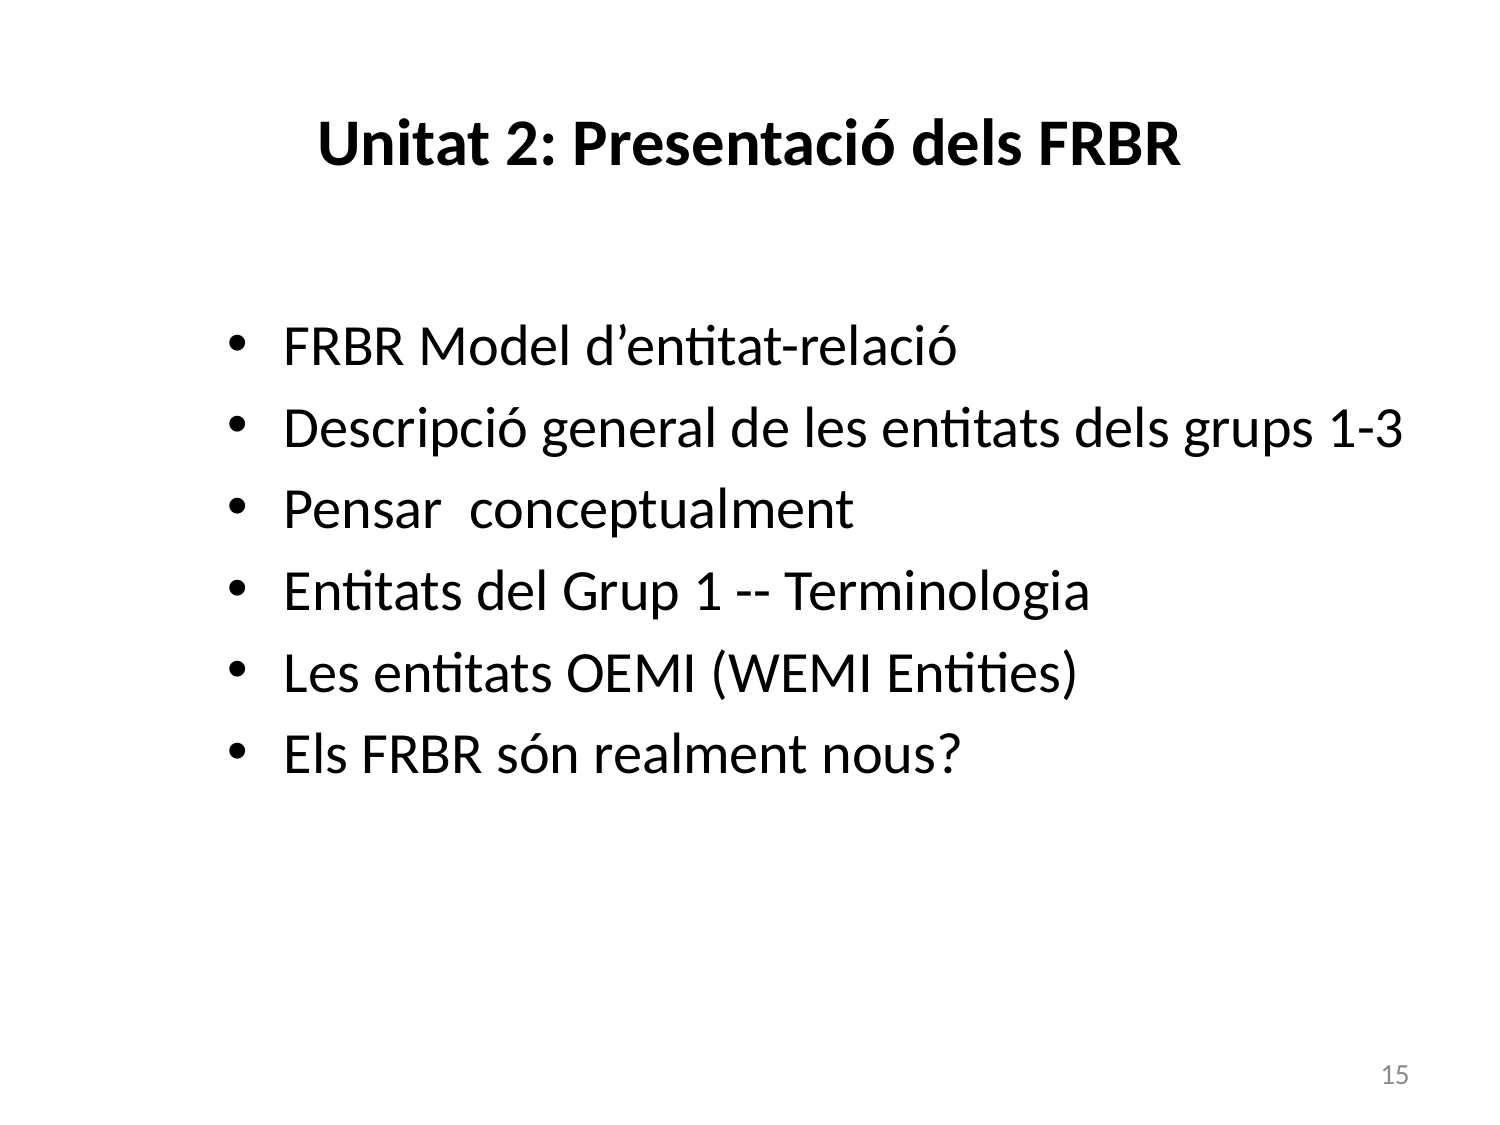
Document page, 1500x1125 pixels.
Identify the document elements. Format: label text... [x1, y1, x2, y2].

list FRBR Model d’entitat-relació Descripció general de les entitats dels grups 1-3 Pensar conceptualment Entitats del Grup 1 -- Terminologia Les entitats OEMI (WEMI Entities) Els FRBR són realment nous? [212, 299, 1425, 1038]
title Unitat 2: Presentació dels FRBR [75, 45, 1425, 233]
slide_number 15 [1074, 1042, 1425, 1103]
